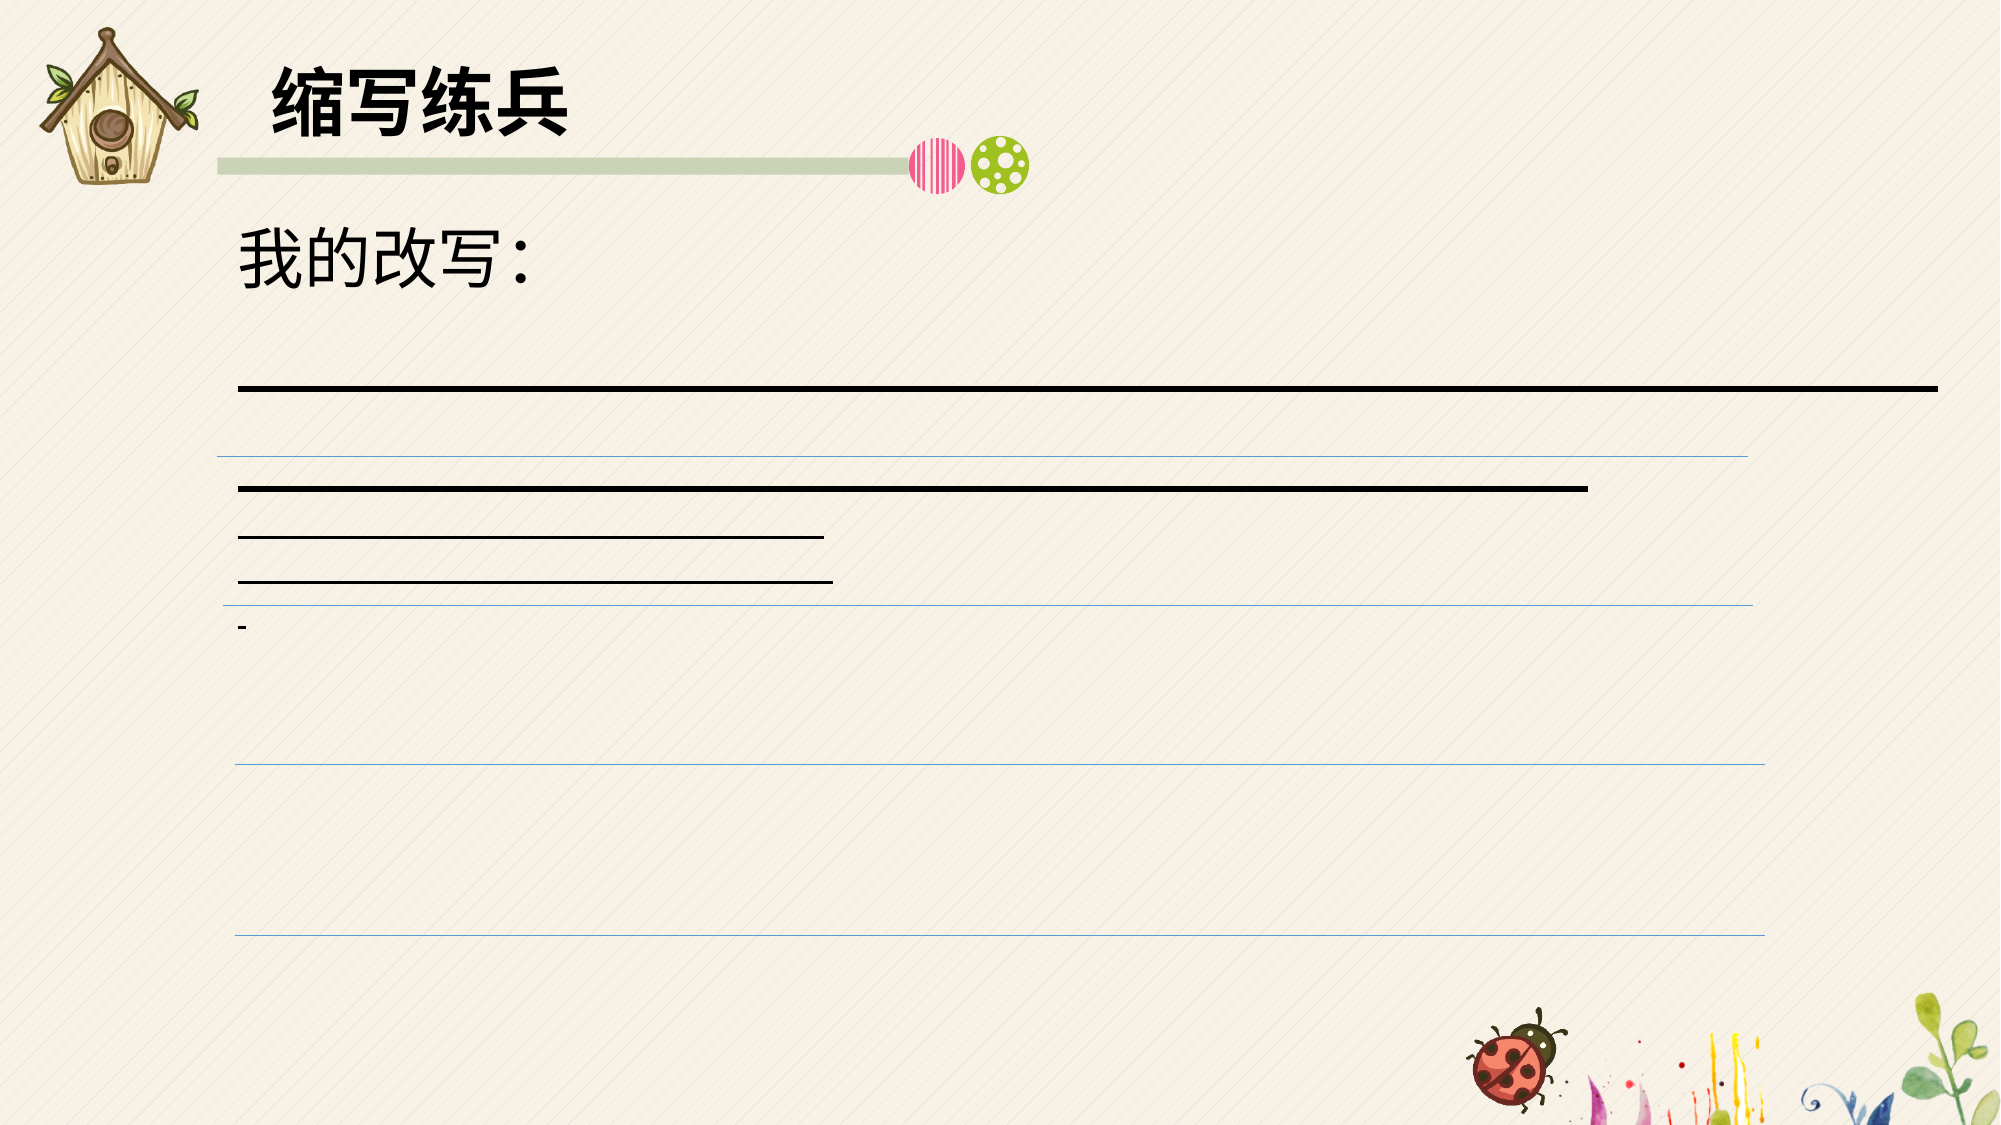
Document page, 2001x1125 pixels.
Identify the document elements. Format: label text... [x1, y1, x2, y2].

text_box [217, 137, 965, 195]
text_box 缩写练兵 [256, 48, 586, 137]
picture [1374, 827, 2001, 1125]
picture [39, 27, 199, 185]
text_box [970, 135, 1030, 195]
text_box 我的改写： [222, 208, 2000, 729]
